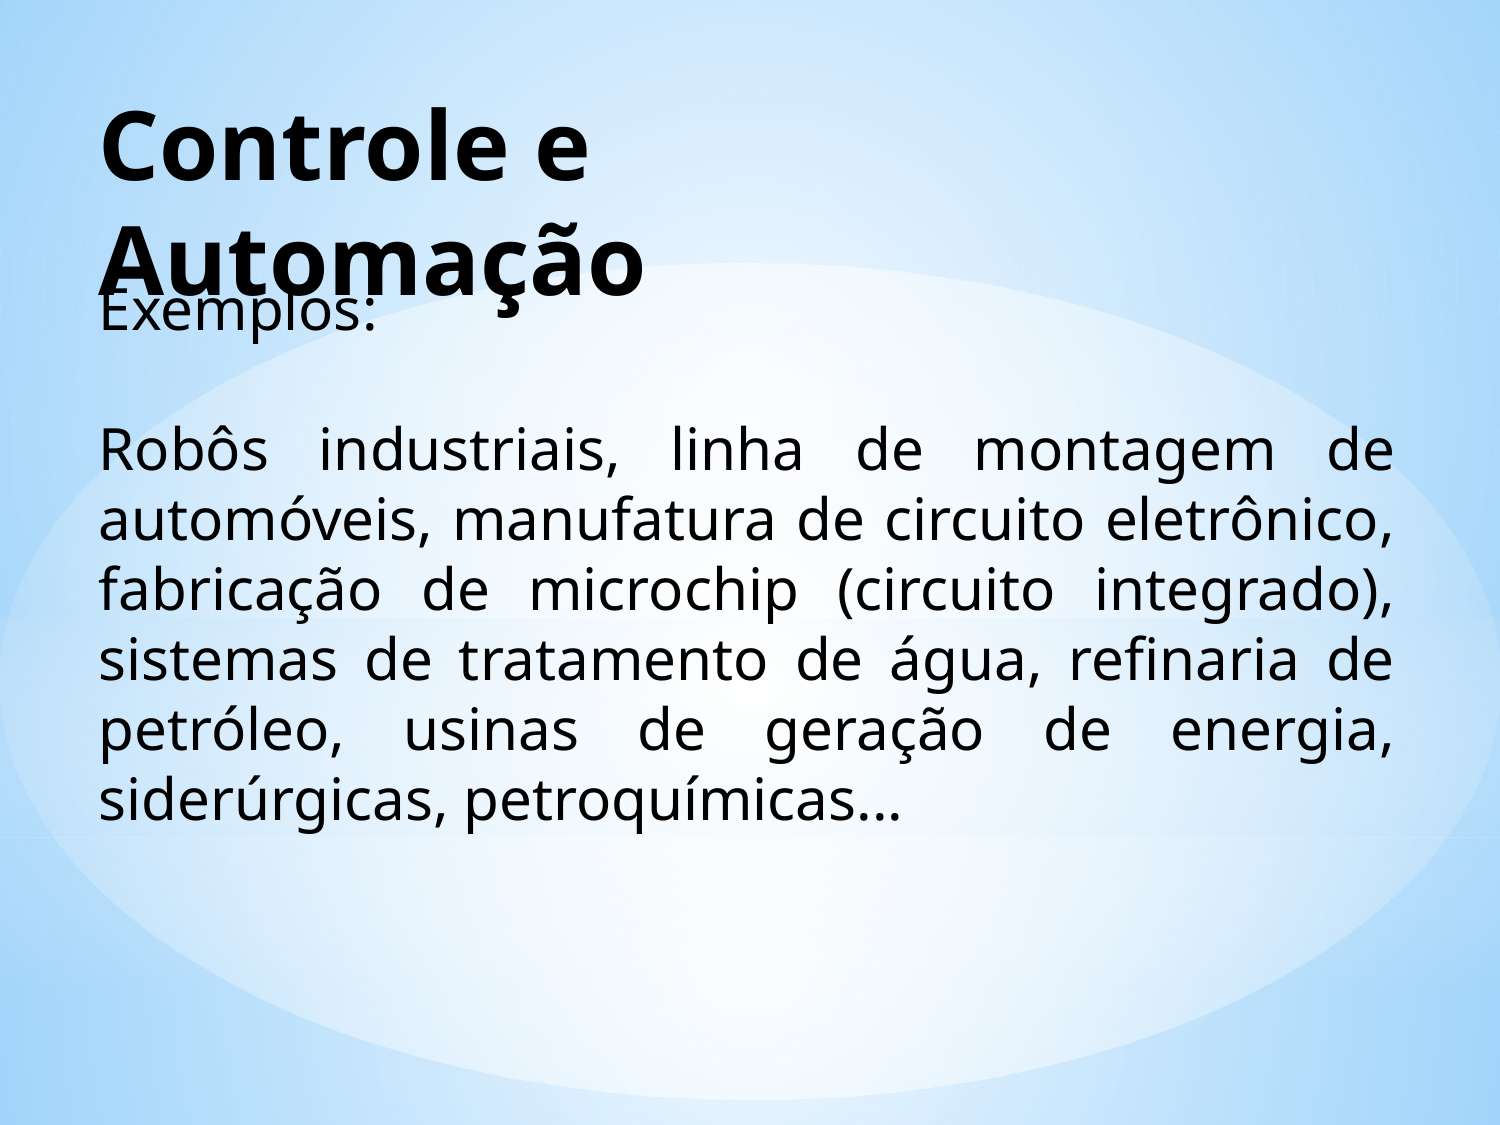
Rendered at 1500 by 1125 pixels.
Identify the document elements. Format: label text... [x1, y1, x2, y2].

title Controle e Automação [83, 77, 1152, 264]
text_box Exemplos: Robôs industriais, linha de montagem de automóveis, manufatura de circuito eletrônico, fabricação de microchip (circuito integrado), sistemas de tratamento de água, refinaria de petróleo, usinas de geração de energia, siderúrgicas, petroquímicas... [83, 264, 1410, 840]
